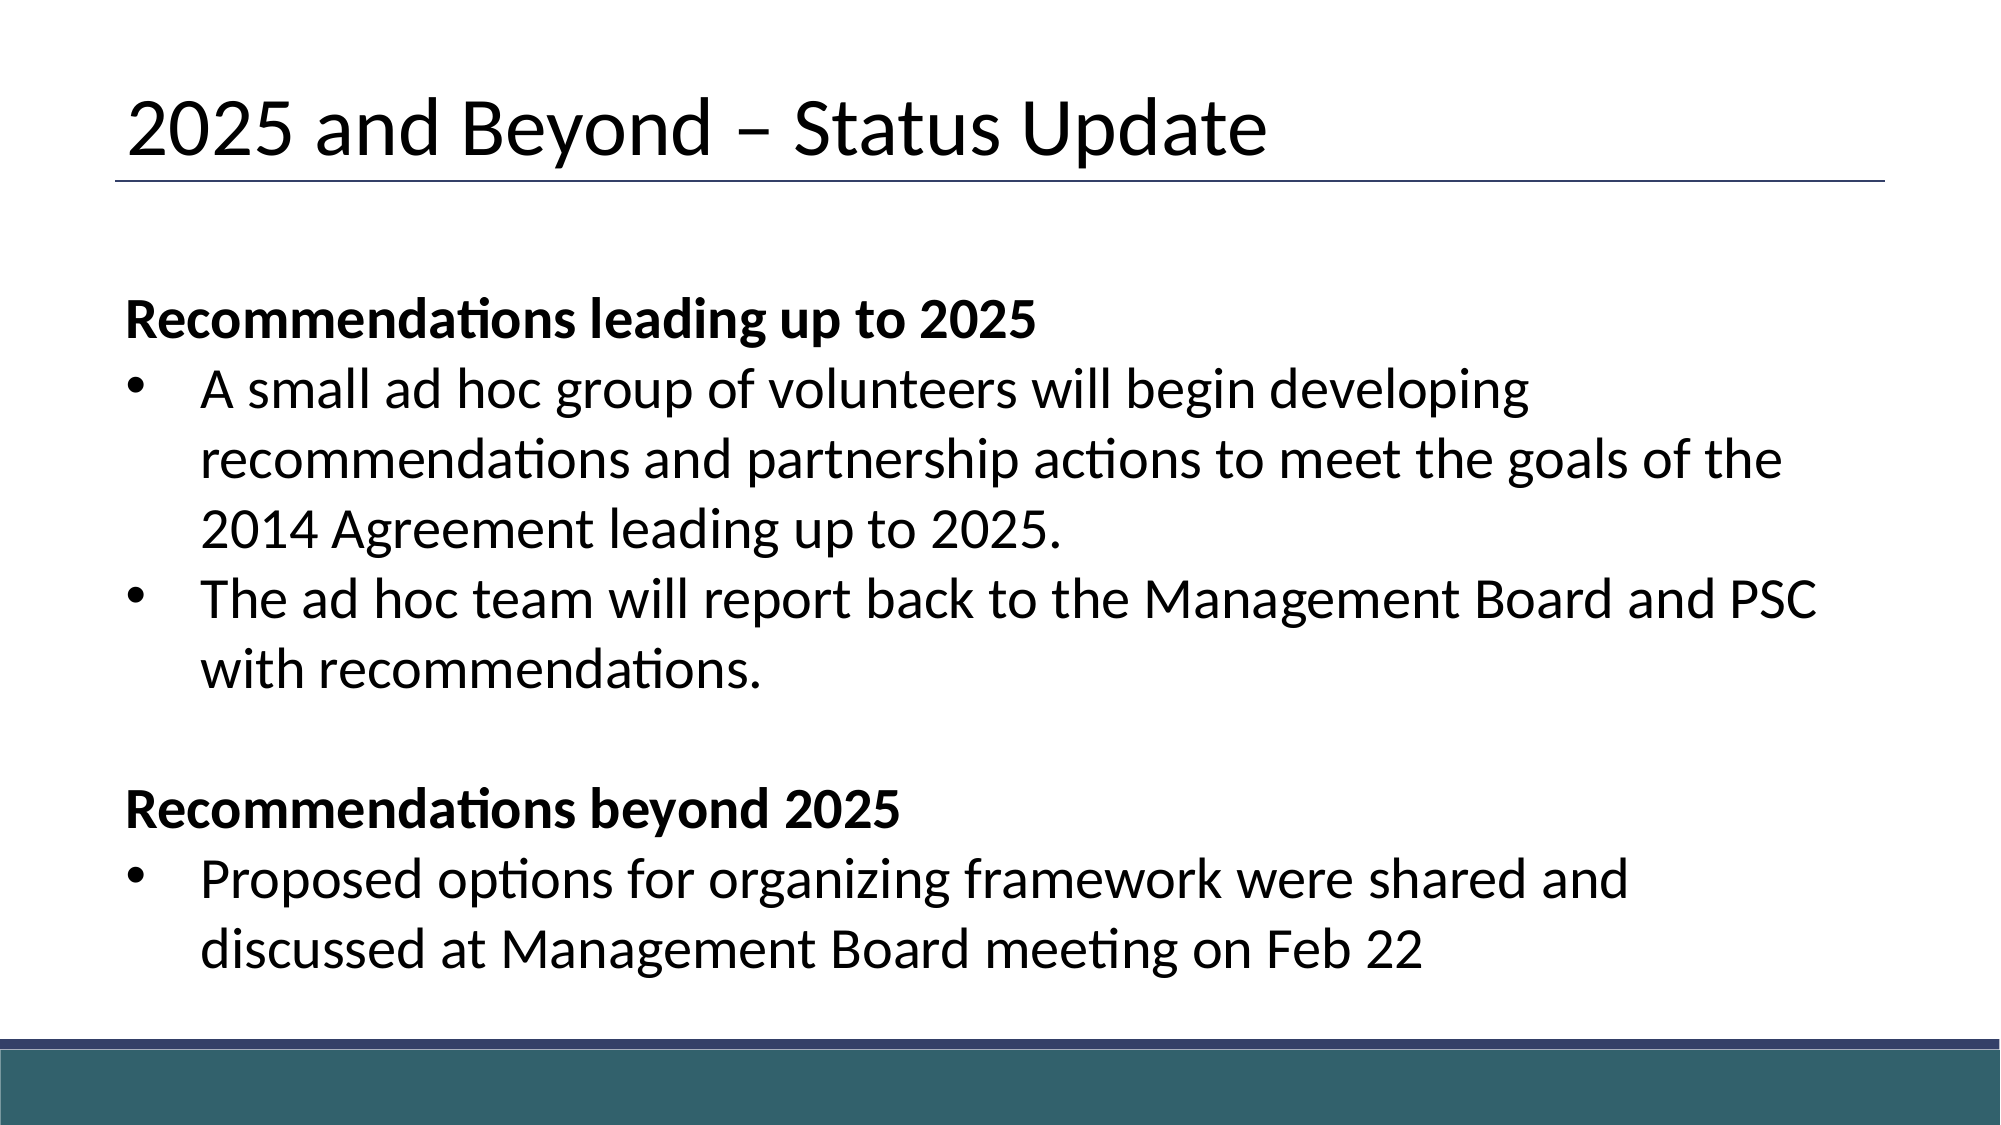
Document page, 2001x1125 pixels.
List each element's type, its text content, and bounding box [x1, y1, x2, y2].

text_box Recommendations leading up to 2025 A small ad hoc group of volunteers will begin developing recommendations and partnership actions to meet the goals of the 2014 Agreement leading up to 2025. The ad hoc team will report back to the Management Board and PSC with recommendations. Recommendations beyond 2025 Proposed options for organizing framework were shared and discussed at Management Board meeting on Feb 22 [110, 272, 1883, 987]
text_box 2025 and Beyond – Status Update [112, 65, 1285, 180]
